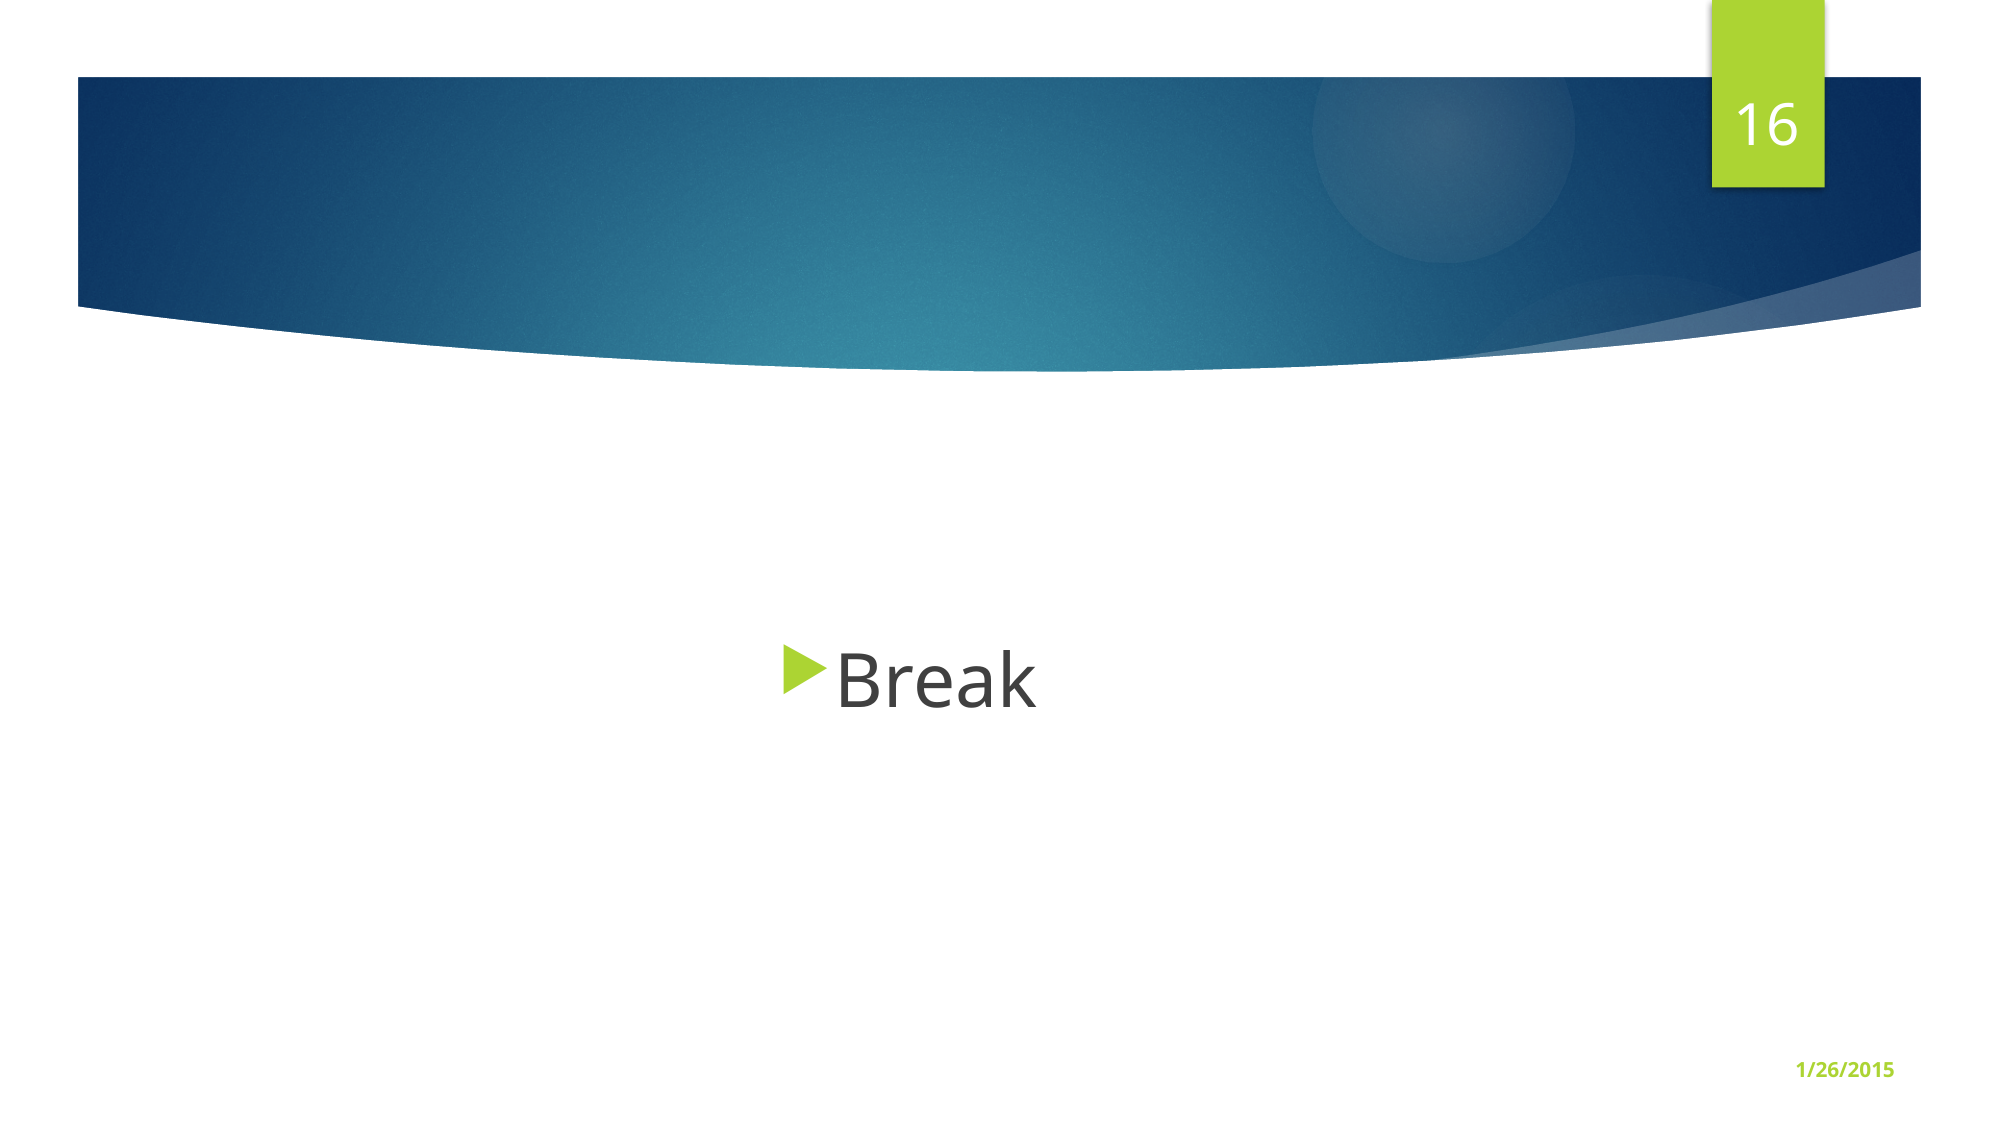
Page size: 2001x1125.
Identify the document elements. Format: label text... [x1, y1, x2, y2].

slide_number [1747, 1048, 1910, 1099]
slide_number 16 [1698, 48, 1836, 175]
list Break [189, 427, 1627, 988]
